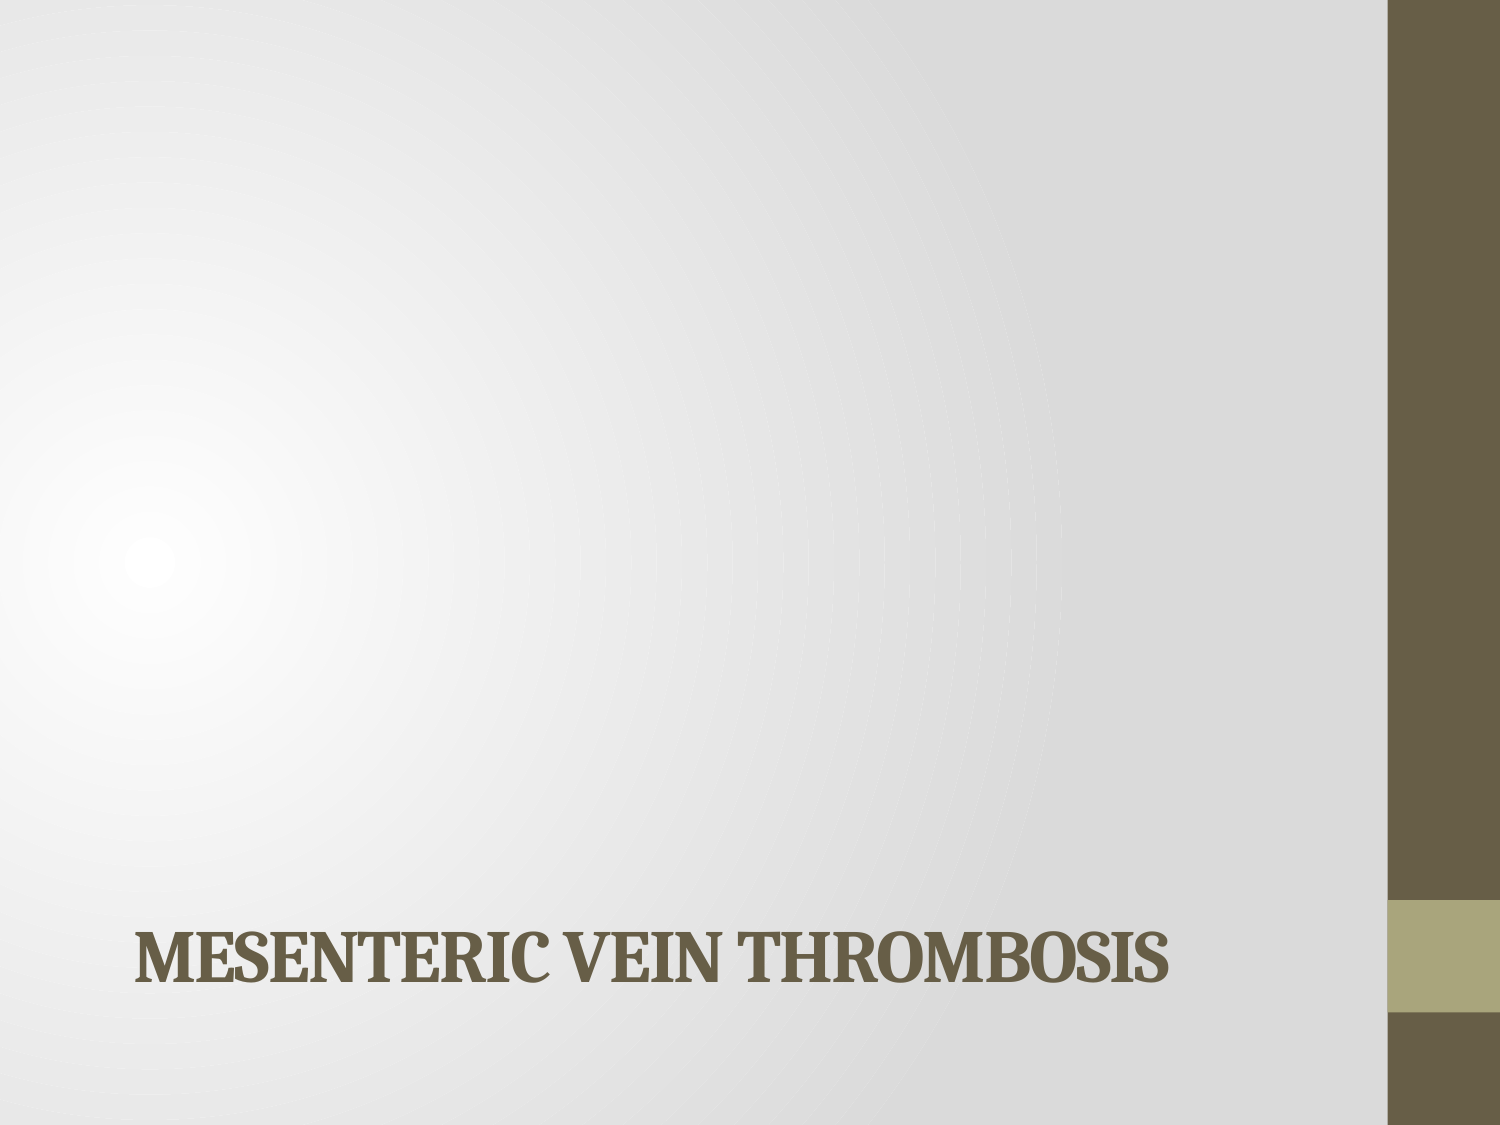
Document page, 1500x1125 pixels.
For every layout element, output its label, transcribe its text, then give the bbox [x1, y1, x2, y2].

title Mesenteric Vein Thrombosis [118, 900, 1375, 1092]
